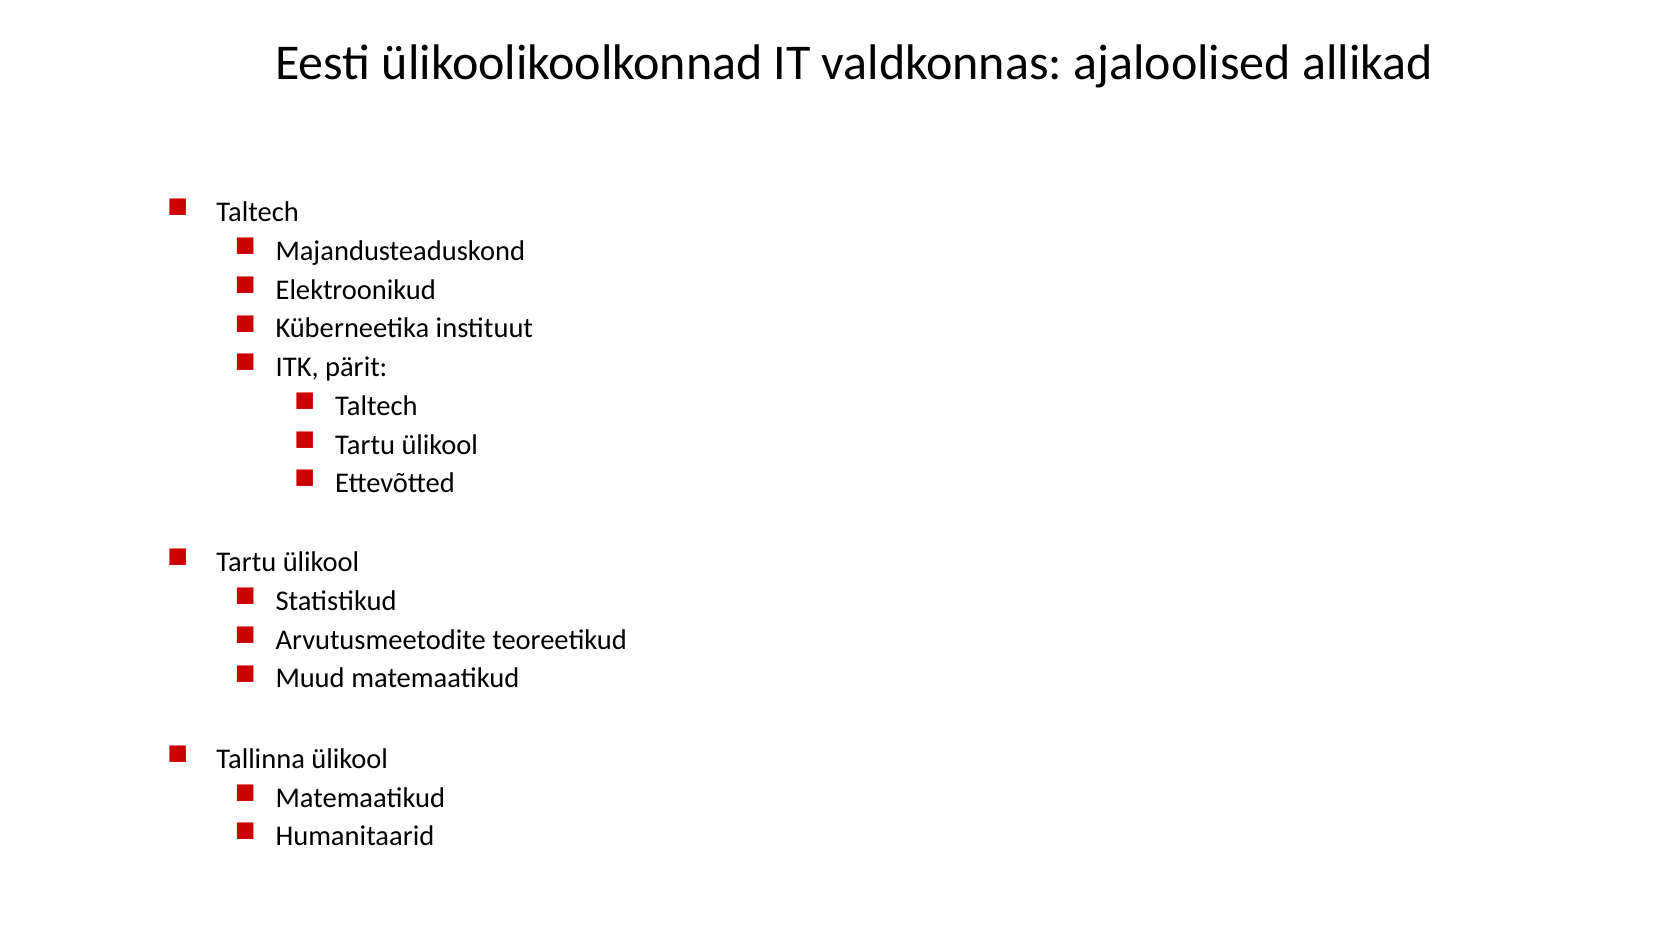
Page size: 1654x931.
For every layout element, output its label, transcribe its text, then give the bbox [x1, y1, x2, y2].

title Eesti ülikoolikoolkonnad IT valdkonnas: ajaloolised allikad [151, 0, 1557, 125]
list Taltech Majandusteaduskond Elektroonikud Küberneetika instituut ITK, pärit: Taltech Tartu ülikool Ettevõtted Tartu ülikool Statistikud Arvutusmeetodite teoreetikud Muud matemaatikud Tallinna ülikool Matemaatikud Humanitaarid [151, 187, 1571, 863]
